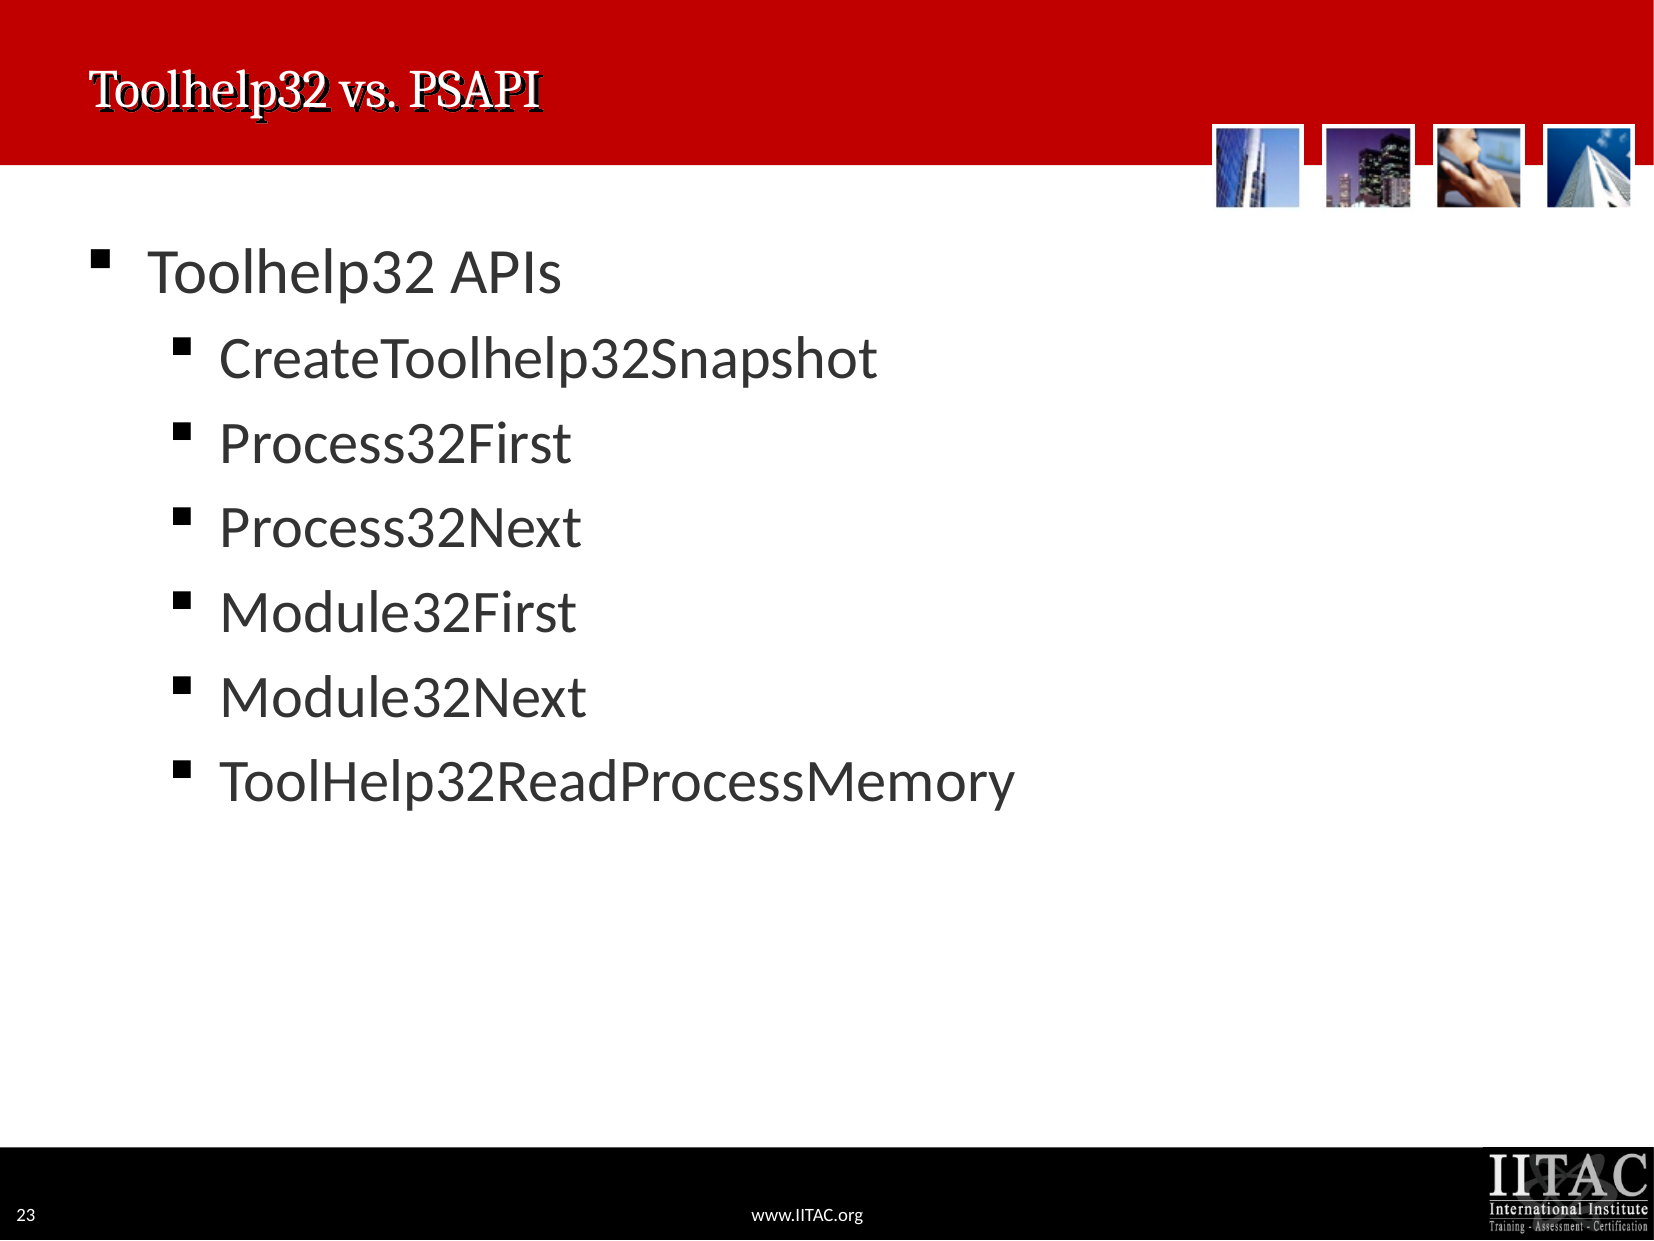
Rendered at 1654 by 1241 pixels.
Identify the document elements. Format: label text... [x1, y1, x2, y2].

list Toolhelp32 APIs CreateToolhelp32Snapshot Process32First Process32Next Module32First Module32Next ToolHelp32ReadProcessMemory [68, 220, 1592, 1144]
picture [1483, 1147, 1654, 1240]
footer www.IITAC.org [152, 1194, 1466, 1239]
slide_number 23 [0, 1194, 152, 1241]
picture [1322, 135, 1415, 212]
picture [1212, 135, 1304, 212]
title Toolhelp32 vs. PSAPI [71, 41, 1596, 130]
picture [1543, 124, 1635, 212]
picture [1433, 135, 1525, 212]
